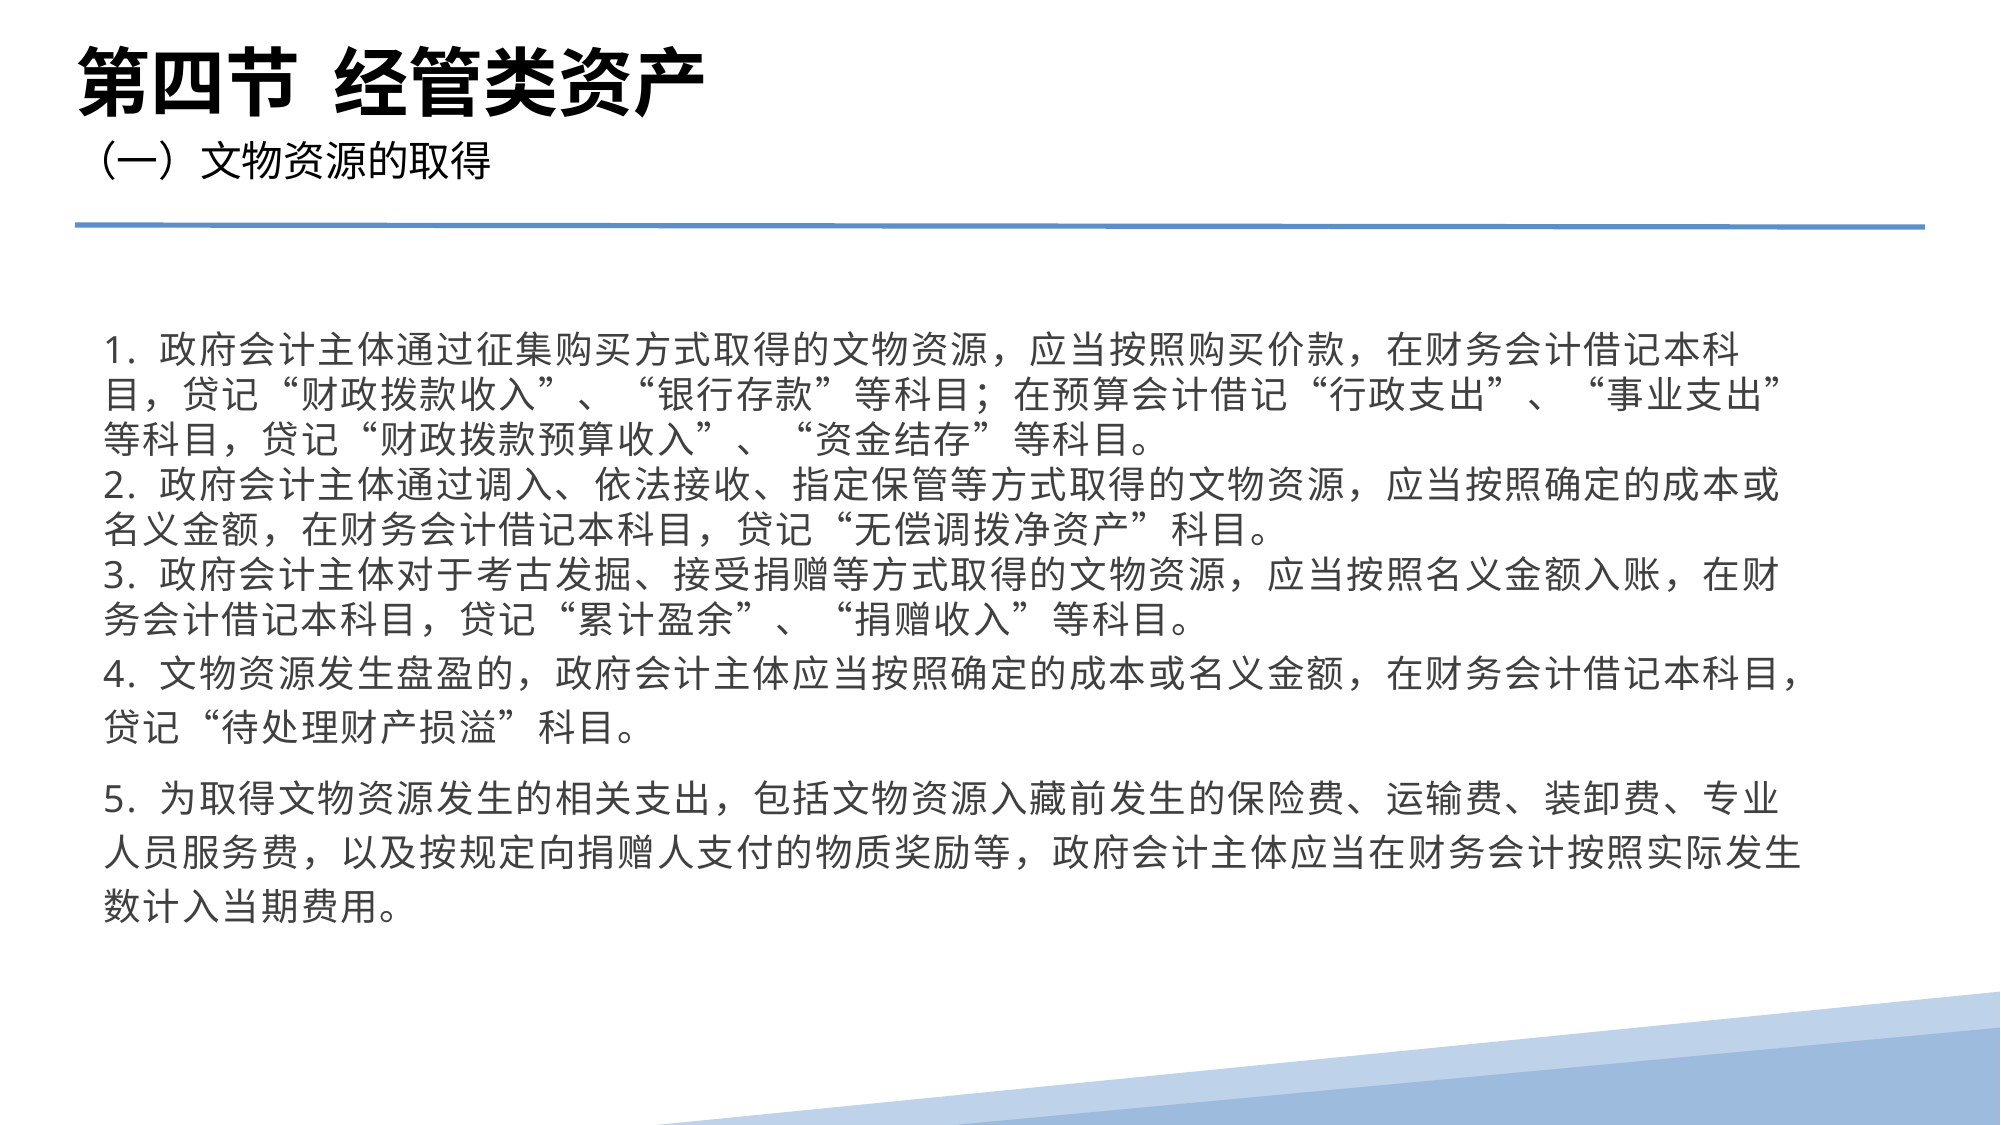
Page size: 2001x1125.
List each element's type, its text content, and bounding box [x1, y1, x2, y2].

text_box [74, 224, 1925, 228]
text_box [656, 991, 2000, 1125]
text_box （一）文物资源的取得 [75, 124, 1925, 200]
text_box 第四节 经管类资产 [75, 24, 1925, 124]
text_box 1. 政府会计主体通过征集购买方式取得的文物资源，应当按照购买价款，在财务会计借记本科目，贷记“财政拨款收入”、“银行存款”等科目；在预算会计借记“行政支出”、“事业支出”等科目，贷记“财政拨款预算收入”、“资金结存”等科目。 2. 政府会计主体通过调入、依法接收、指定保管等方式取得的文物资源，应当按照确定的成本或名义金额，在财务会计借记本科目，贷记“无偿调拨净资产”科目。 3. 政府会计主体对于考古发掘、接受捐赠等方式取得的文物资源，应当按照名义金额入账，在财务会计借记本科目，贷记“累计盈余”、“捐赠收入”等科目。 4. 文物资源发生盘盈的，政府会计主体应当按照确定的成本或名义金额，在财务会计借记本科目，贷记“待处理财产损溢”科目。 5. 为取得文物资源发生的相关支出，包括文物资源入藏前发生的保险费、运输费、装卸费、专业人员服务费，以及按规定向捐赠人支付的物质奖励等，政府会计主体应当在财务会计按照实际发生数计入当期费用。 [92, 228, 1818, 1028]
